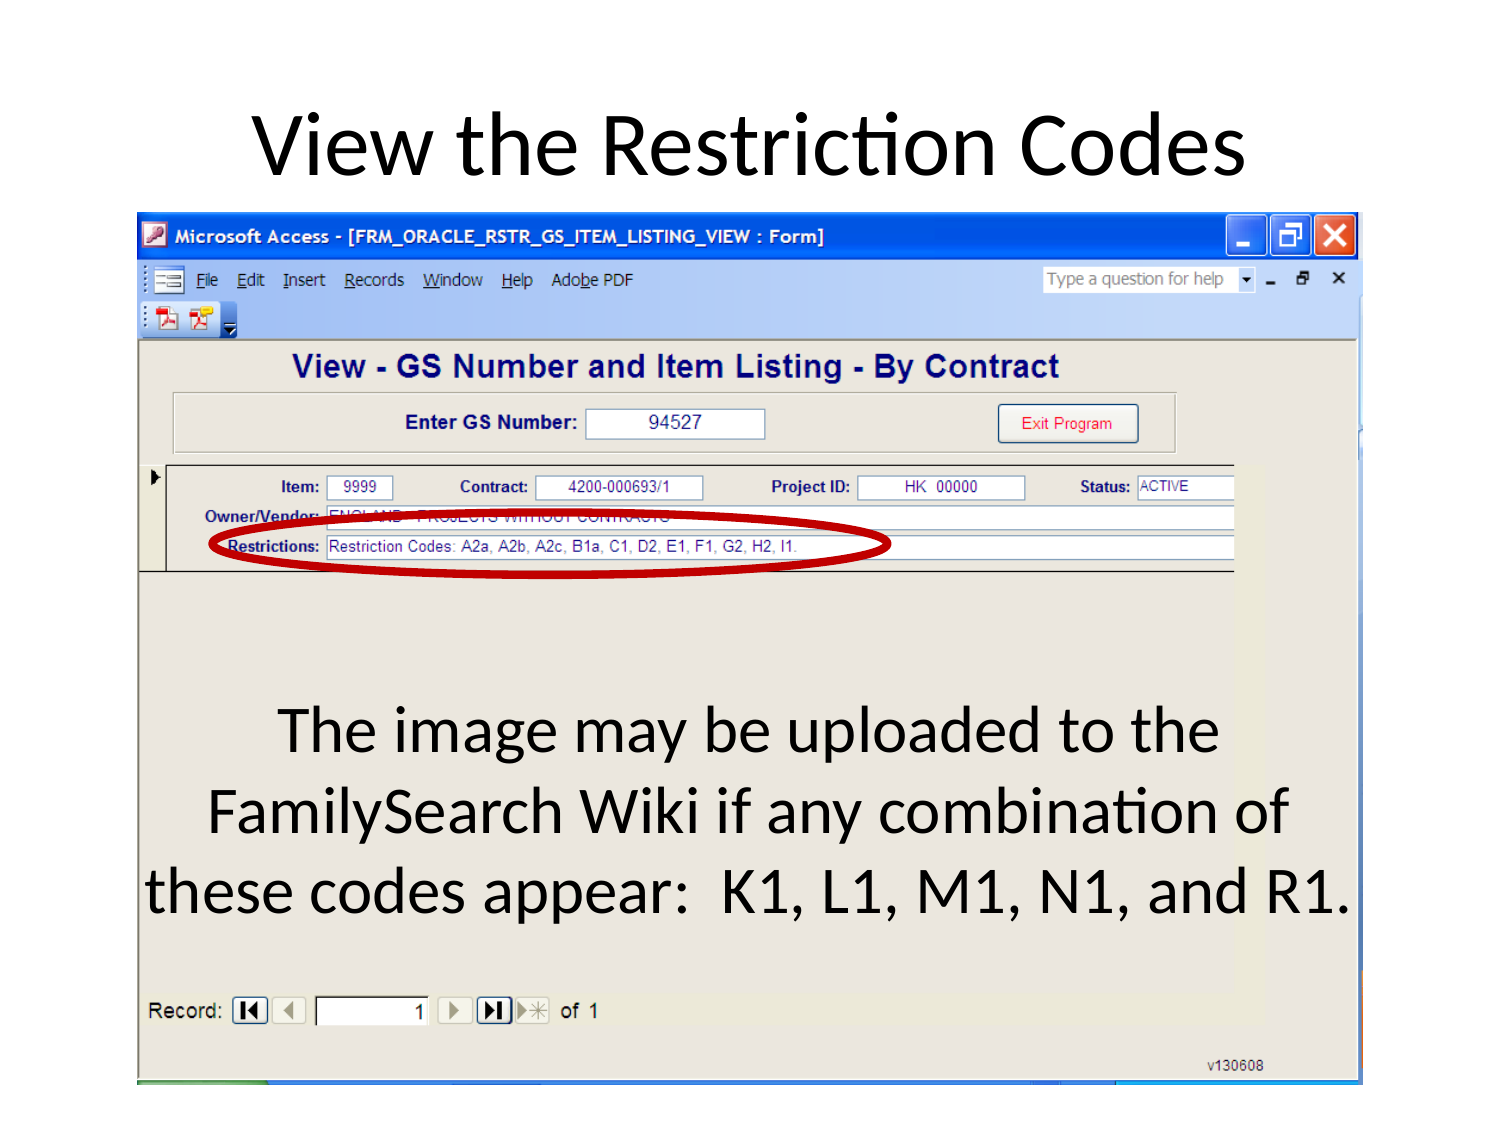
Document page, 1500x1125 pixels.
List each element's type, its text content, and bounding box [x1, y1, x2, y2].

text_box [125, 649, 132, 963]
picture [137, 212, 1363, 1085]
title View the Restriction Codes [75, 45, 1425, 233]
text_box The image may be uploaded to the FamilySearch Wiki if any combination of these codes appear: K1, L1, M1, N1, and R1. [1366, 649, 1375, 963]
